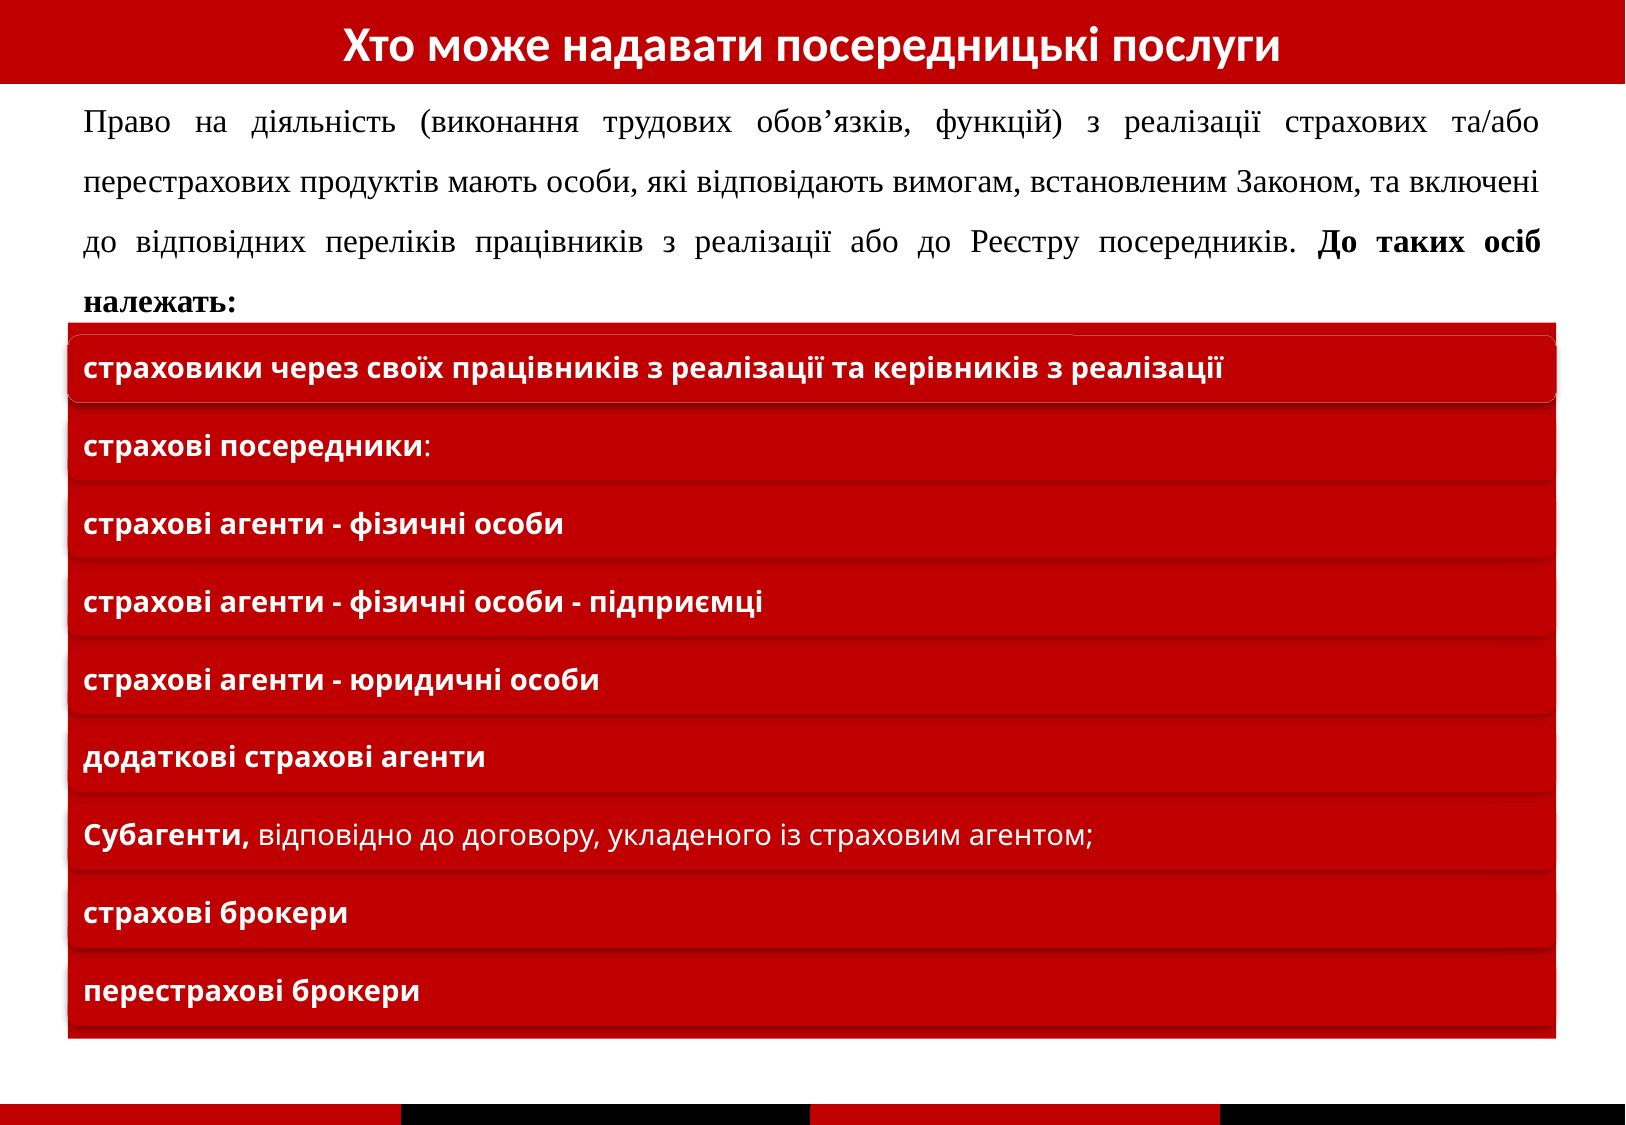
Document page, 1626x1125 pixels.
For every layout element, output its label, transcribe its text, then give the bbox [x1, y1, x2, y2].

text_box Право на діяльність (виконання трудових обов’язків, функцій) з реалізації страхових та/або перестрахових продуктів мають особи, які відповідають вимогам, встановленим Законом, та включені до відповідних переліків працівників з реалізації або до Реєстру посередників. До таких осіб належать: [68, 72, 1557, 321]
text_box [1220, 1104, 1625, 1125]
text_box [0, 1104, 401, 1125]
text_box [401, 1104, 810, 1125]
text_box [810, 1104, 1220, 1125]
text_box Хто може надавати посередницькі послуги [0, 0, 1625, 84]
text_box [67, 322, 1557, 1039]
